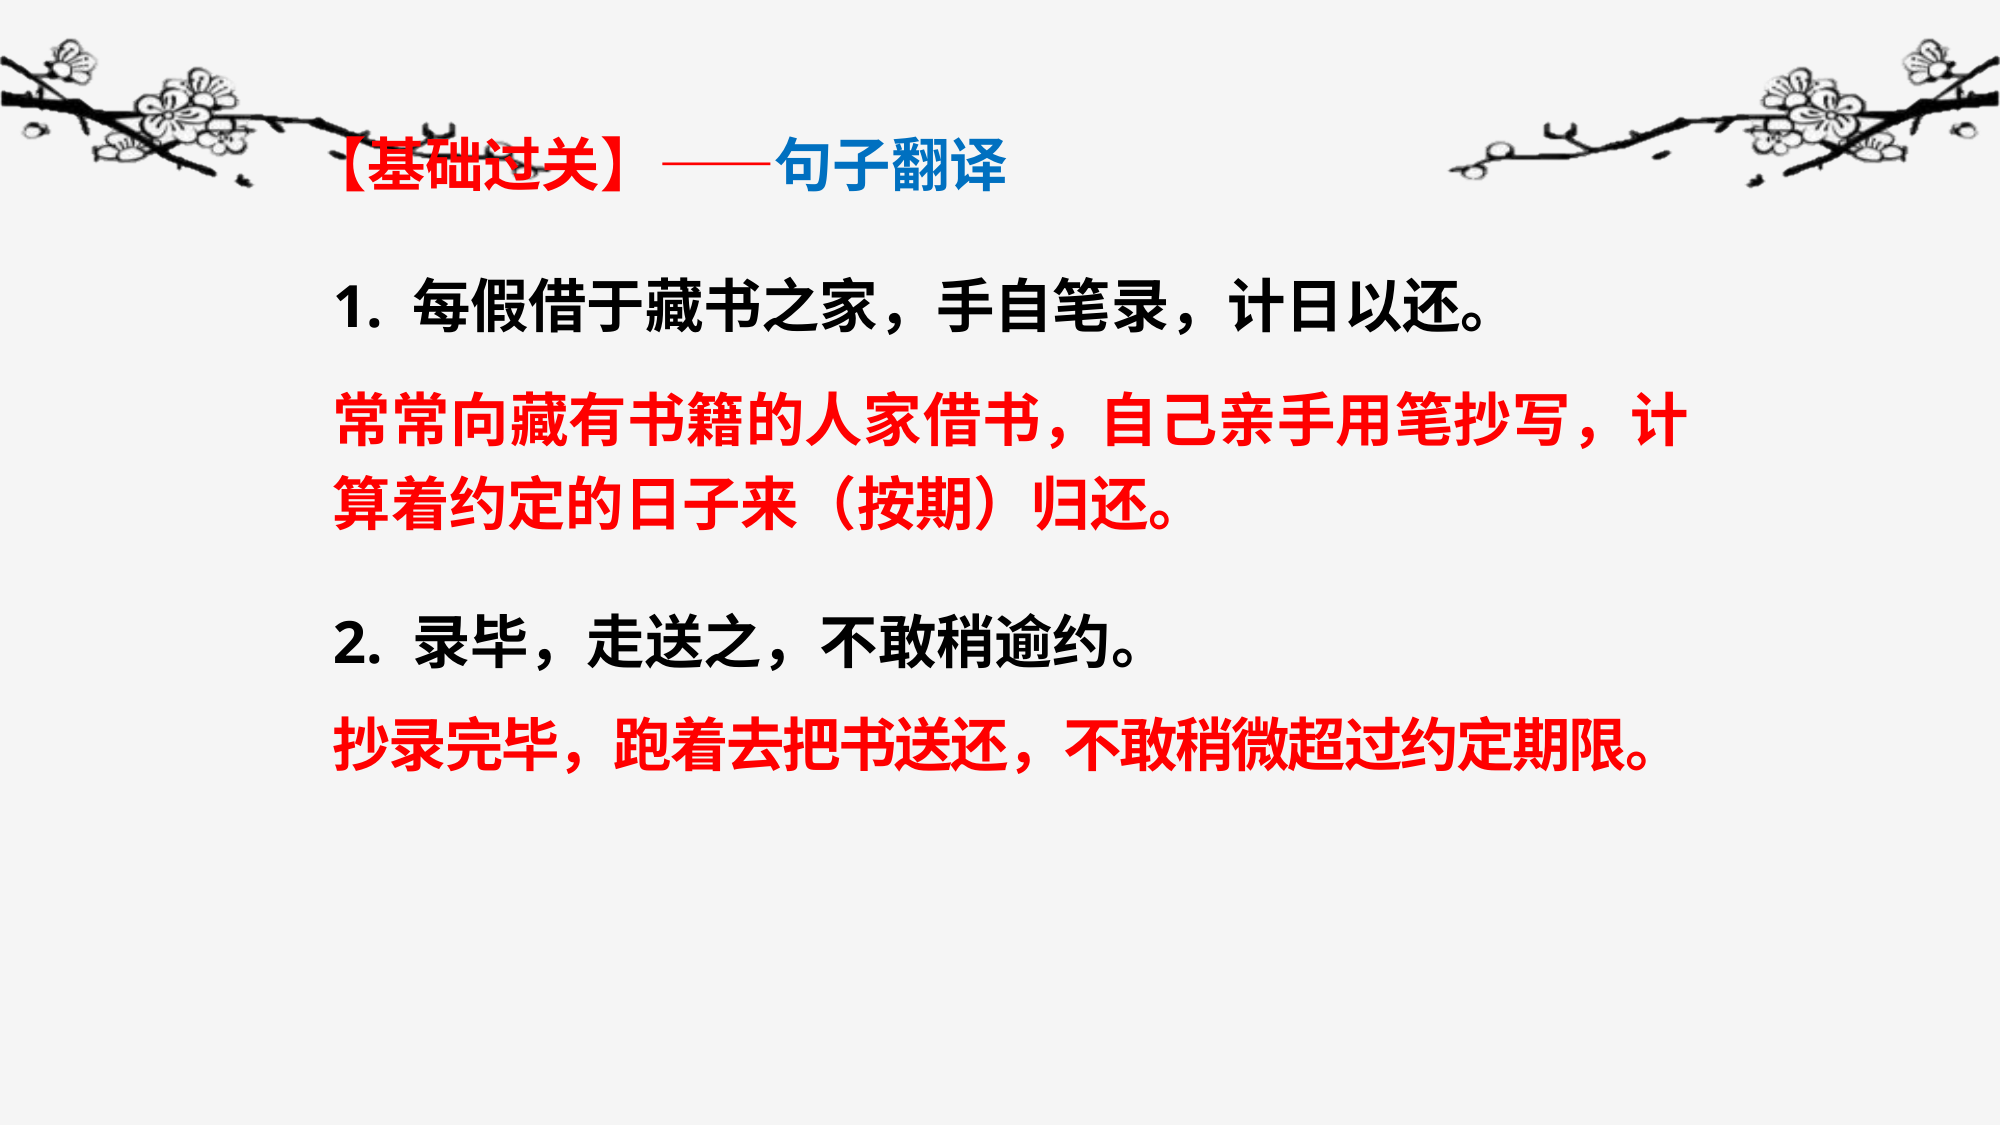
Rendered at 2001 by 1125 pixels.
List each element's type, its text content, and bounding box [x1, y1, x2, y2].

text_box 1. 每假借于藏书之家，手自笔录，计日以还。 2. 录毕，走送之，不敢稍逾约。 [318, 248, 1704, 361]
text_box 【基础过关】——句子翻译 [294, 106, 1445, 206]
picture [0, 0, 673, 310]
picture [1327, 0, 2000, 310]
text_box 抄录完毕，跑着去把书送还，不敢稍微超过约定期限。 [318, 687, 1747, 786]
text_box 1. 每假借于藏书之家，手自笔录，计日以还。 2. 录毕，走送之，不敢稍逾约。 [318, 545, 1704, 683]
text_box 常常向藏有书籍的人家借书，自己亲手用笔抄写，计算着约定的日子来（按期）归还。 [318, 361, 1704, 545]
